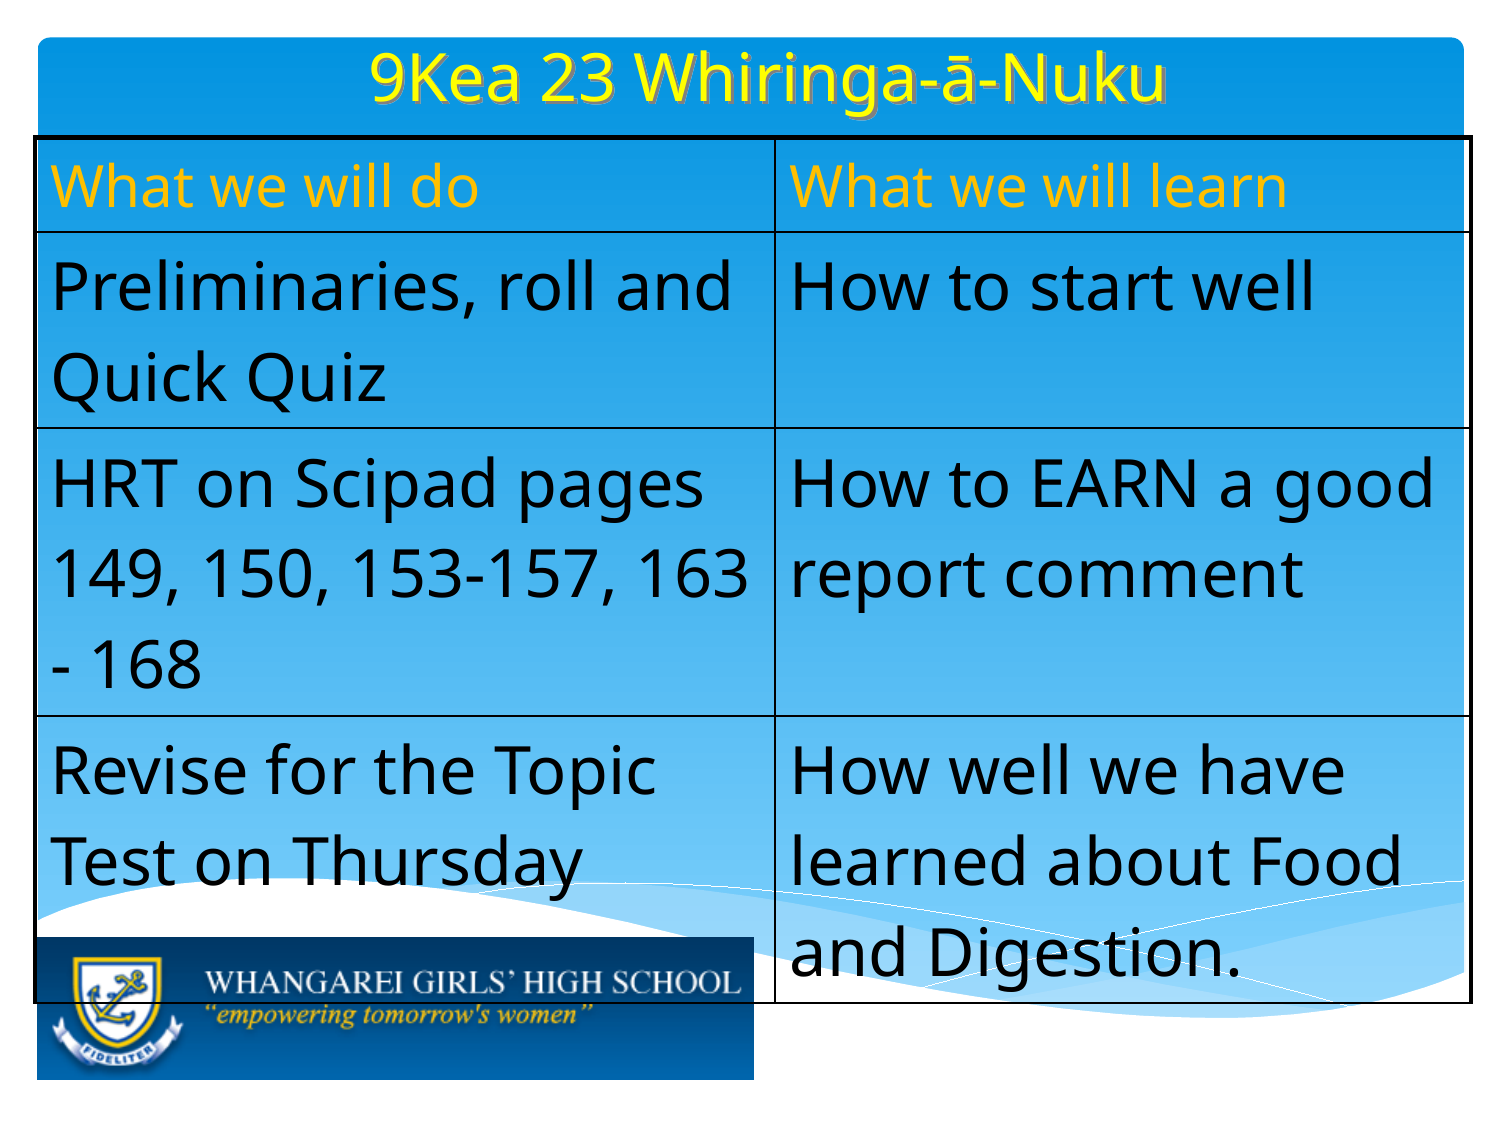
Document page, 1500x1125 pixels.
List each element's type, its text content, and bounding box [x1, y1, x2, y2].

table_header What we will learn [776, 140, 1469, 231]
text_box 9Kea 23 Whiringa-ā-Nuku [162, 24, 1375, 125]
table_cell How to EARN a good report comment [776, 429, 1469, 715]
picture [37, 937, 754, 1080]
table_cell Revise for the Topic Test on Thursday [37, 717, 774, 1002]
table_cell Preliminaries, roll and Quick Quiz [37, 233, 774, 427]
table_cell How well we have learned about Food and Digestion. [776, 717, 1469, 1002]
table_cell HRT on Scipad pages 149, 150, 153-157, 163 - 168 [37, 429, 774, 715]
table_cell How to start well [776, 233, 1469, 427]
table_header What we will do [37, 140, 774, 231]
